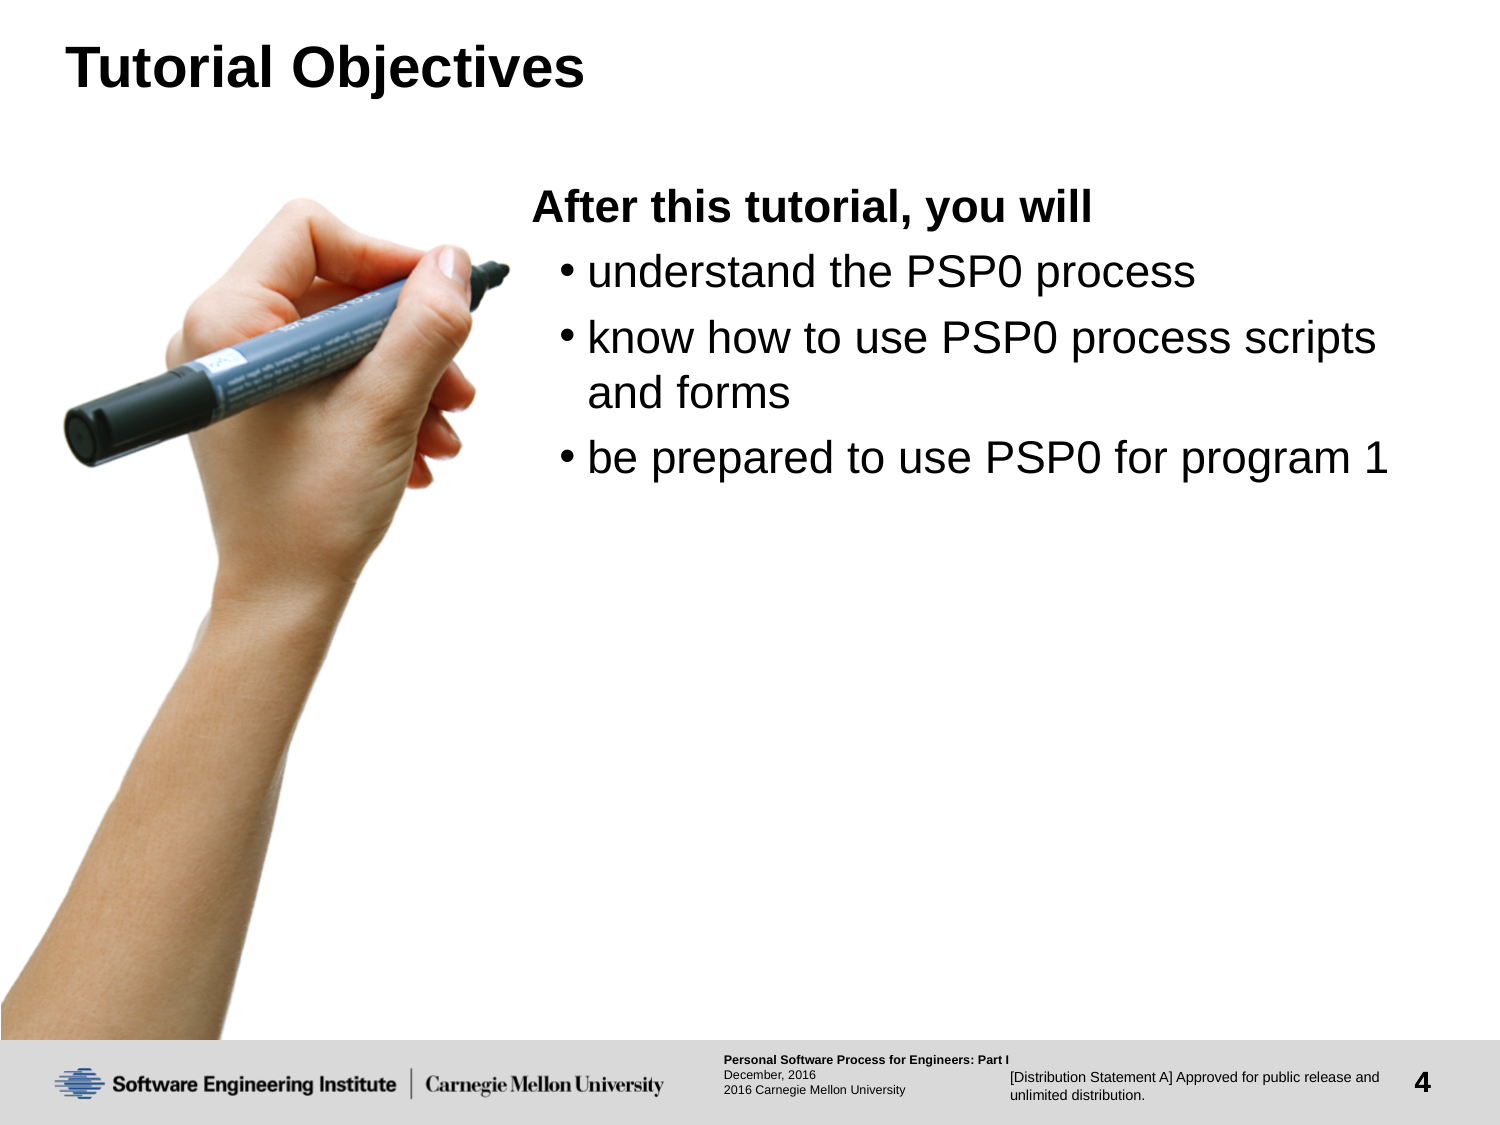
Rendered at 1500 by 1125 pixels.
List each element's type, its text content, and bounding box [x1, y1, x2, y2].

title Tutorial Objectives [65, 37, 1313, 148]
picture [1, 180, 532, 1040]
list After this tutorial, you will understand the PSP0 process know how to use PSP0 process scripts and forms be prepared to use PSP0 for program 1 [531, 176, 1432, 1000]
picture [46, 1061, 673, 1104]
